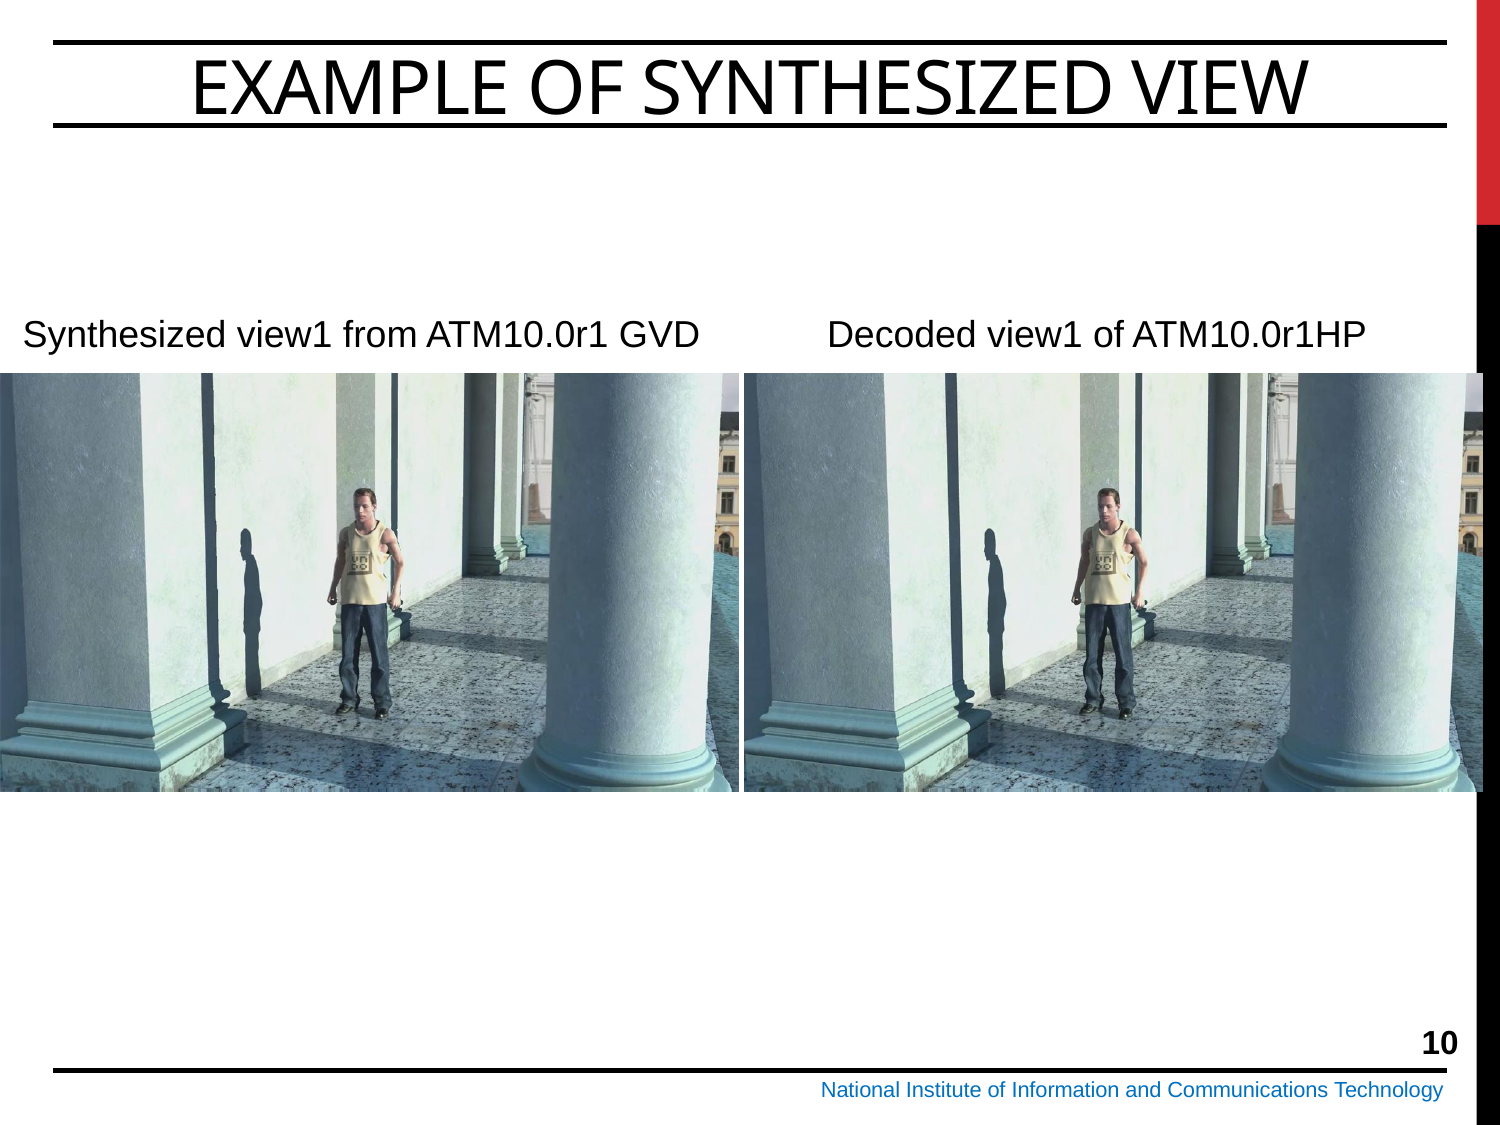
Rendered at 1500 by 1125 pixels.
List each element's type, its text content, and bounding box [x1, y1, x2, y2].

text_box Synthesized view1 from ATM10.0r1 GVD [7, 302, 716, 363]
picture [743, 372, 1483, 793]
text_box Decoded view1 of ATM10.0r1HP [812, 302, 1383, 363]
picture [0, 372, 739, 793]
title Example of Synthesized view [41, 25, 1459, 138]
slide_number 10 [1340, 1011, 1474, 1072]
